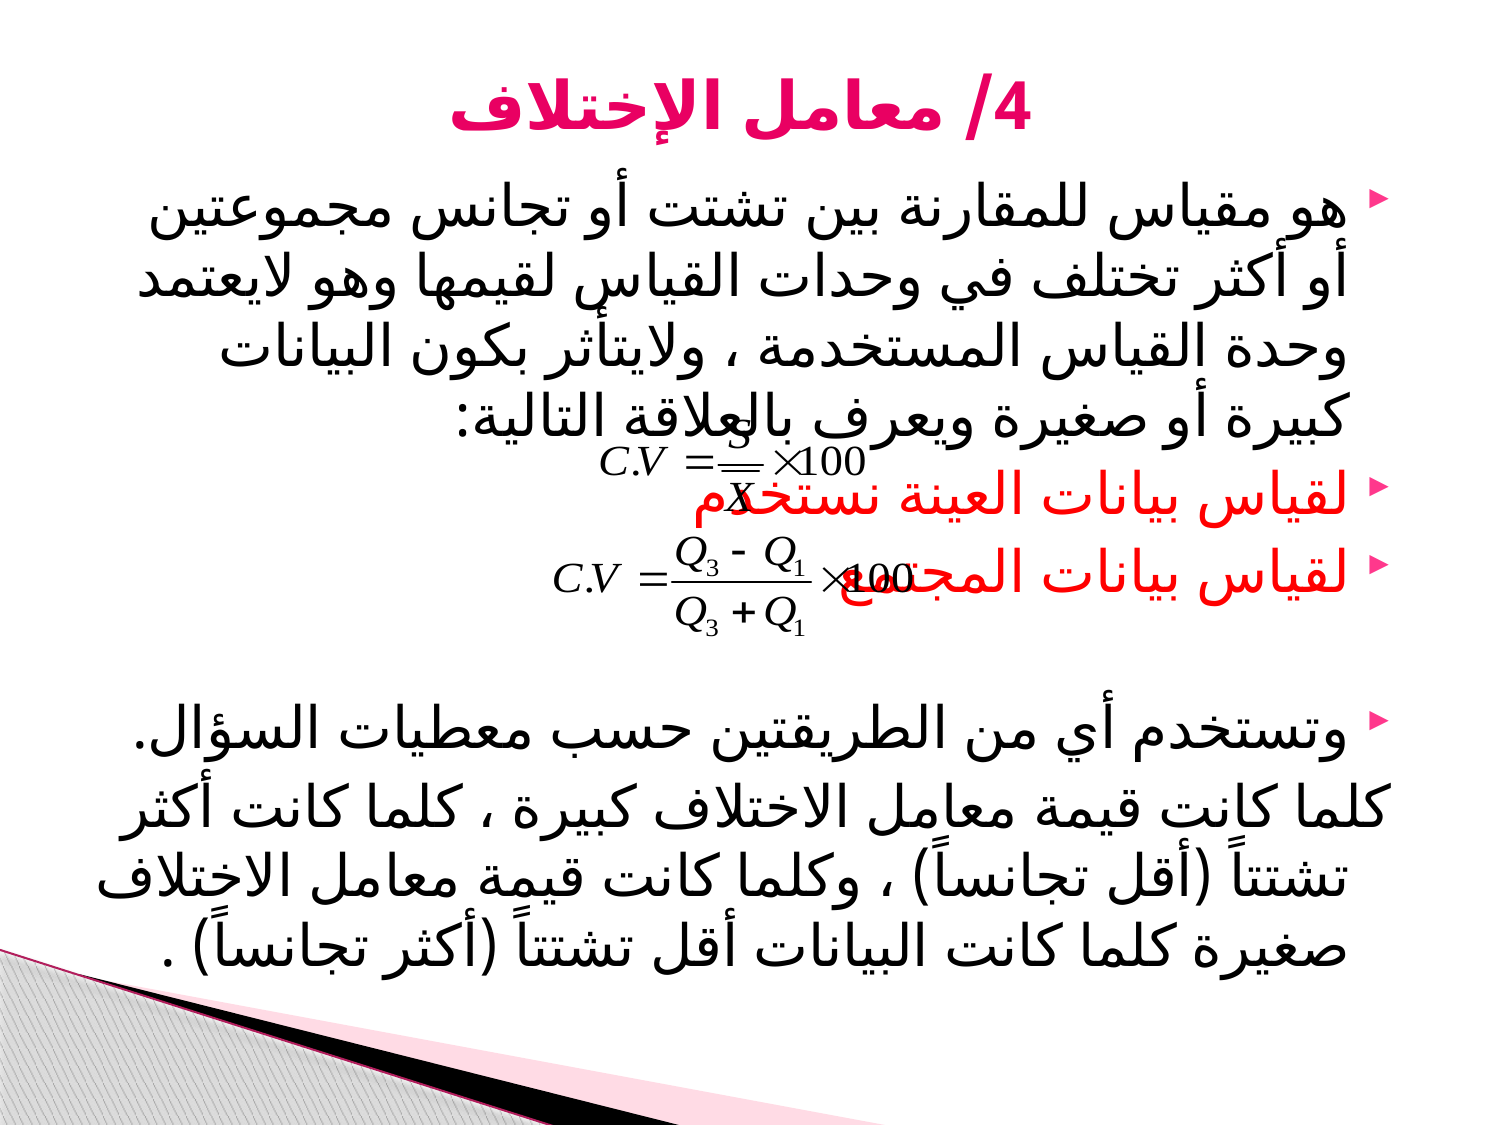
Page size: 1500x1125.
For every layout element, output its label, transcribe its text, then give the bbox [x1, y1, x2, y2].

list هو مقياس للمقارنة بين تشتت أو تجانس مجموعتين أو أكثر تختلف في وحدات القياس لقيمها وهو لايعتمد وحدة القياس المستخدمة ، ولايتأثر بكون البيانات كبيرة أو صغيرة ويعرف بالعلاقة التالية: لقياس بيانات العينة نستخدم لقياس بيانات المجتمع وتستخدم أي من الطريقتين حسب معطيات السؤال. كلما كانت قيمة معامل الاختلاف كبيرة ، كلما كانت أكثر تشتتاً (أقل تجانساً) ، وكلما كانت قيمة معامل الاختلاف صغيرة كلما كانت البيانات أقل تشتتاً (أكثر تجانساً) . [75, 160, 1425, 1035]
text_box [545, 408, 922, 645]
title 4/ معامل الإختلاف [64, 8, 1415, 197]
